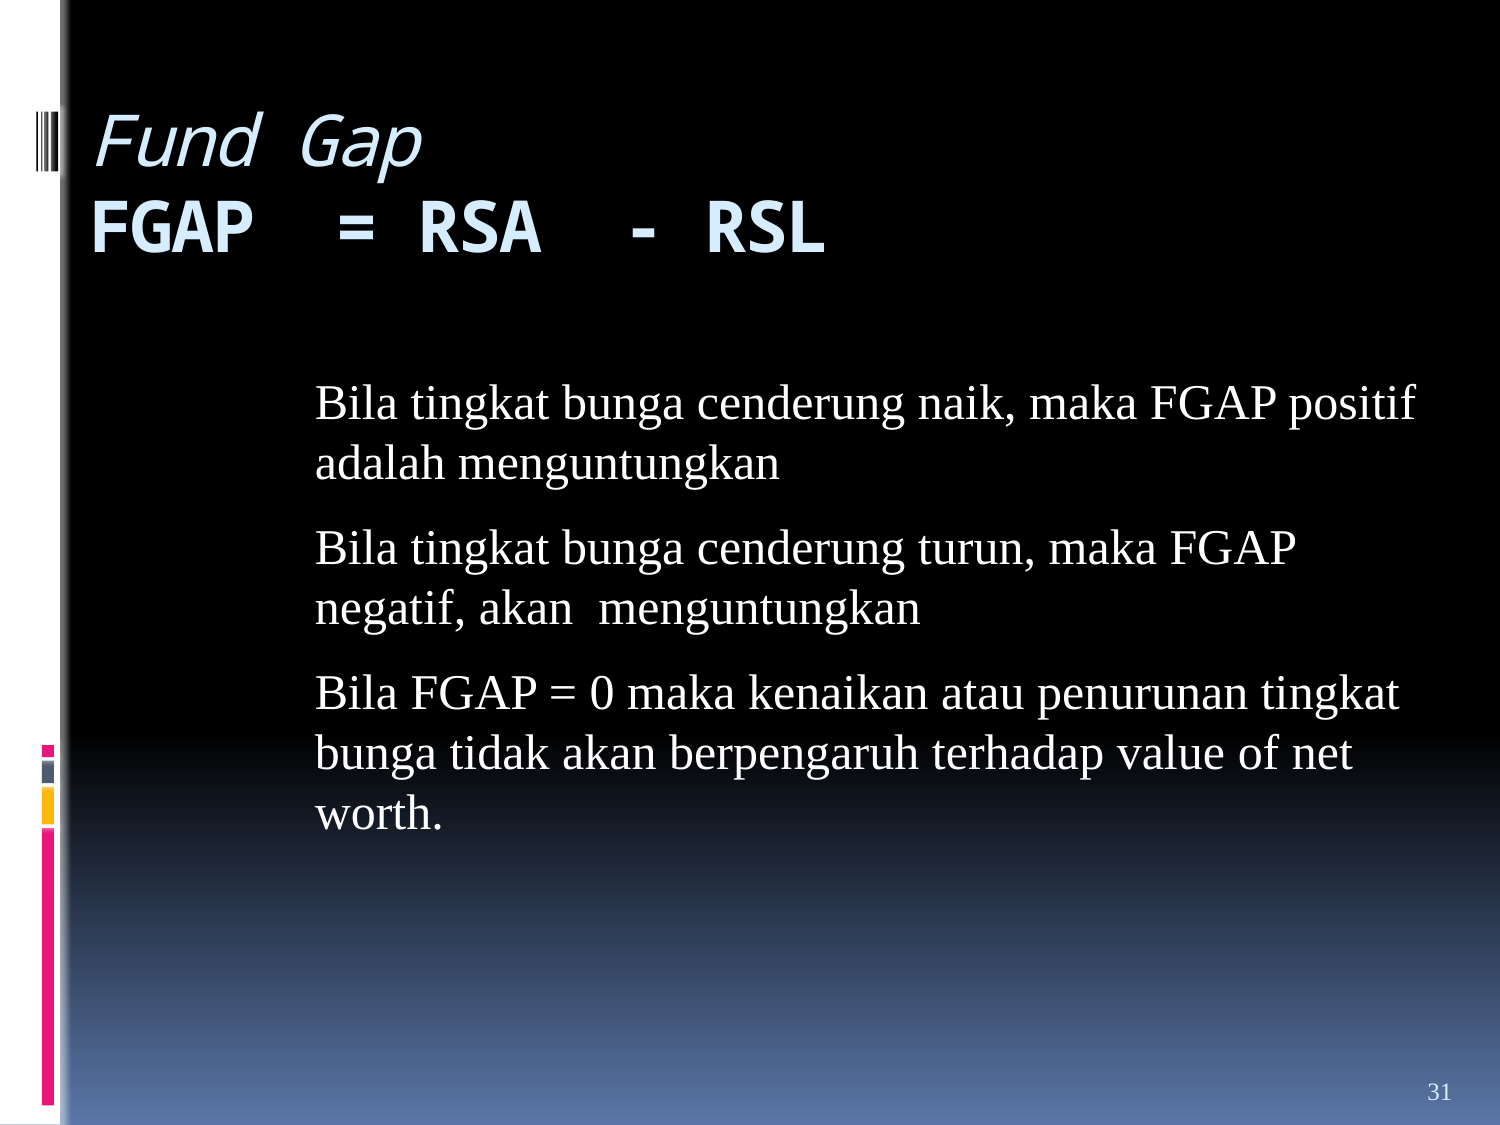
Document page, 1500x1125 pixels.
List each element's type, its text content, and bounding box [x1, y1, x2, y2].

slide_number 31 [1412, 1052, 1488, 1113]
text_box Bila tingkat bunga cenderung naik, maka FGAP positif adalah menguntungkan Bila tingkat bunga cenderung turun, maka FGAP negatif, akan menguntungkan Bila FGAP = 0 maka kenaikan atau penurunan tingkat bunga tidak akan berpengaruh terhadap value of net worth. [299, 362, 1438, 848]
title Fund Gap FGAP = RSA - RSL [75, 87, 1275, 275]
